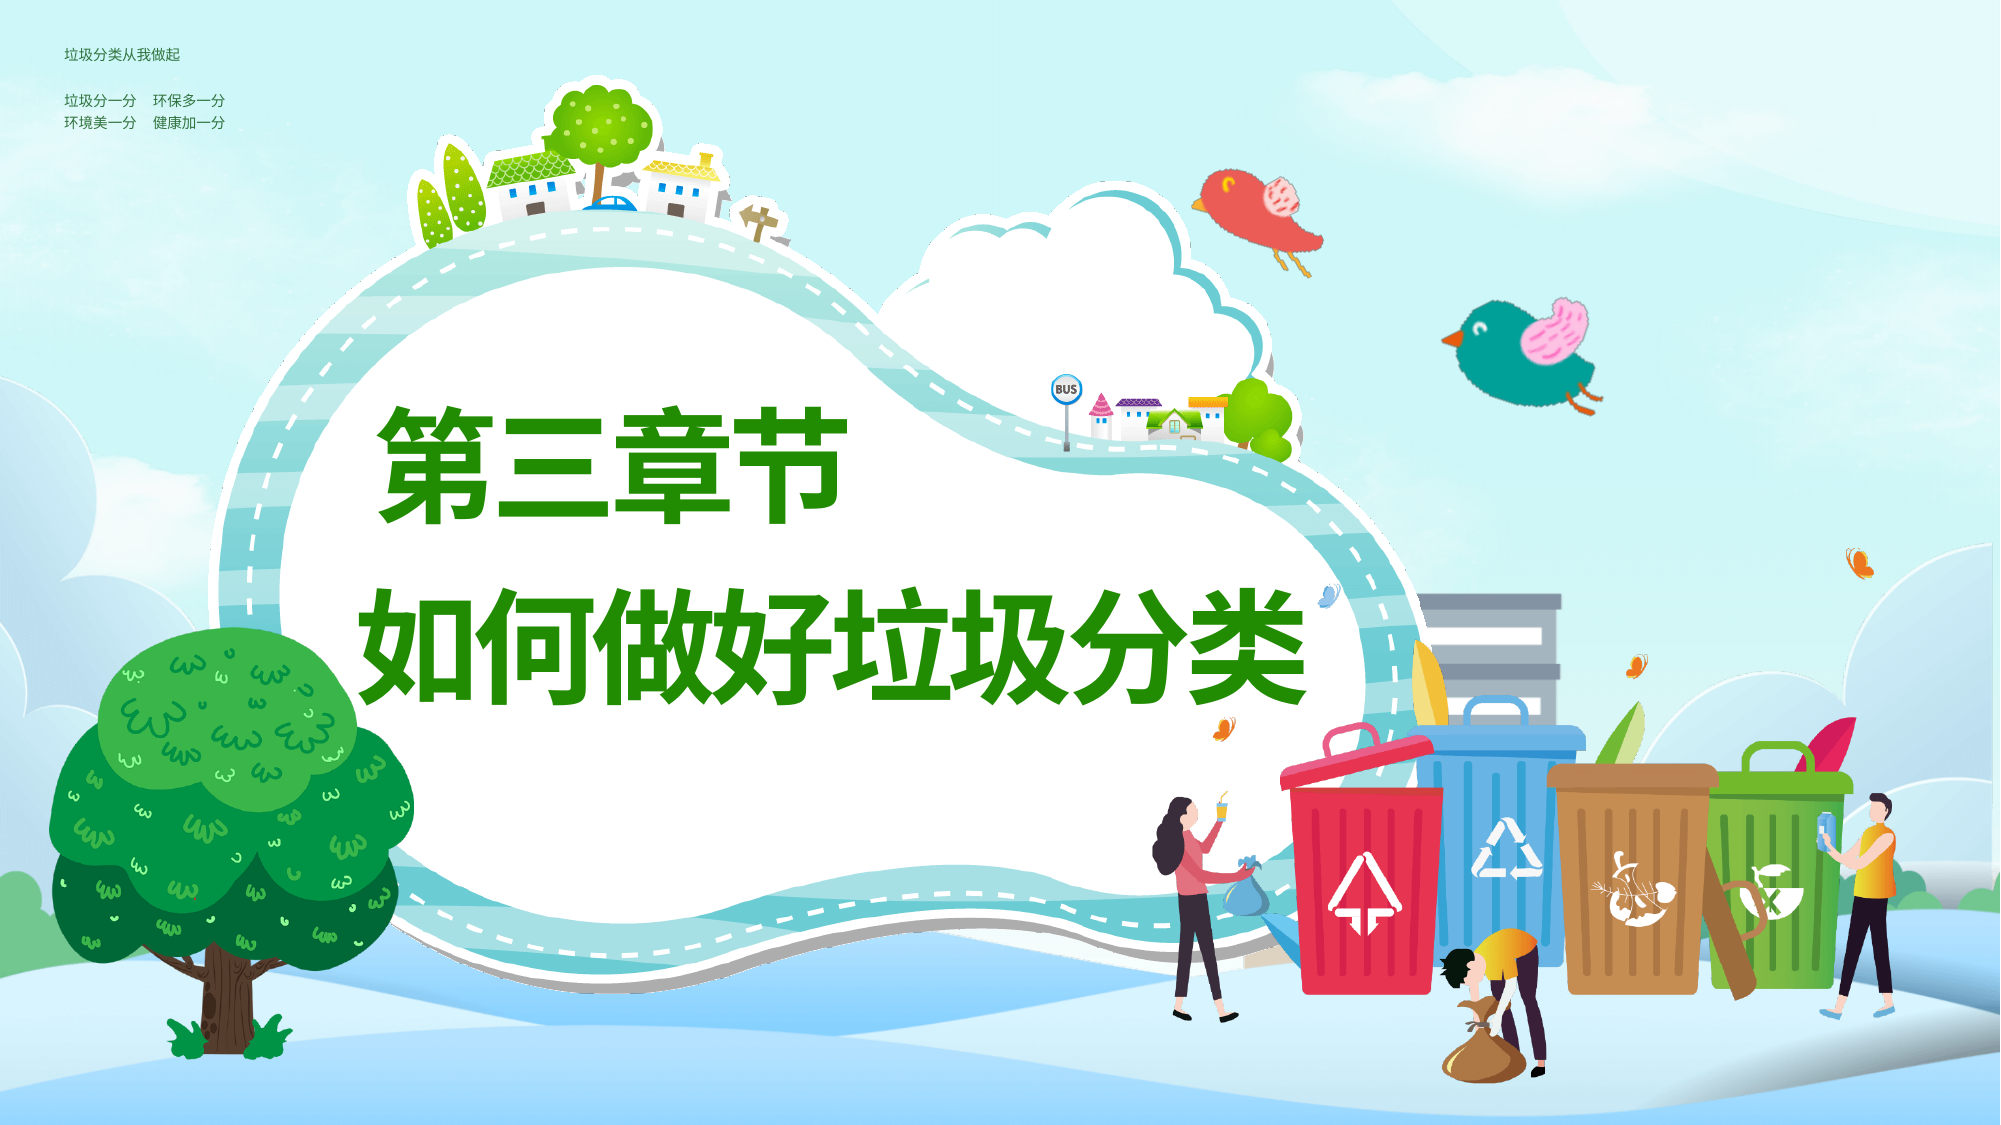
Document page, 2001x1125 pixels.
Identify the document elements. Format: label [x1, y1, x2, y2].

text_box [1162, 121, 1642, 451]
picture [0, 0, 2000, 1125]
